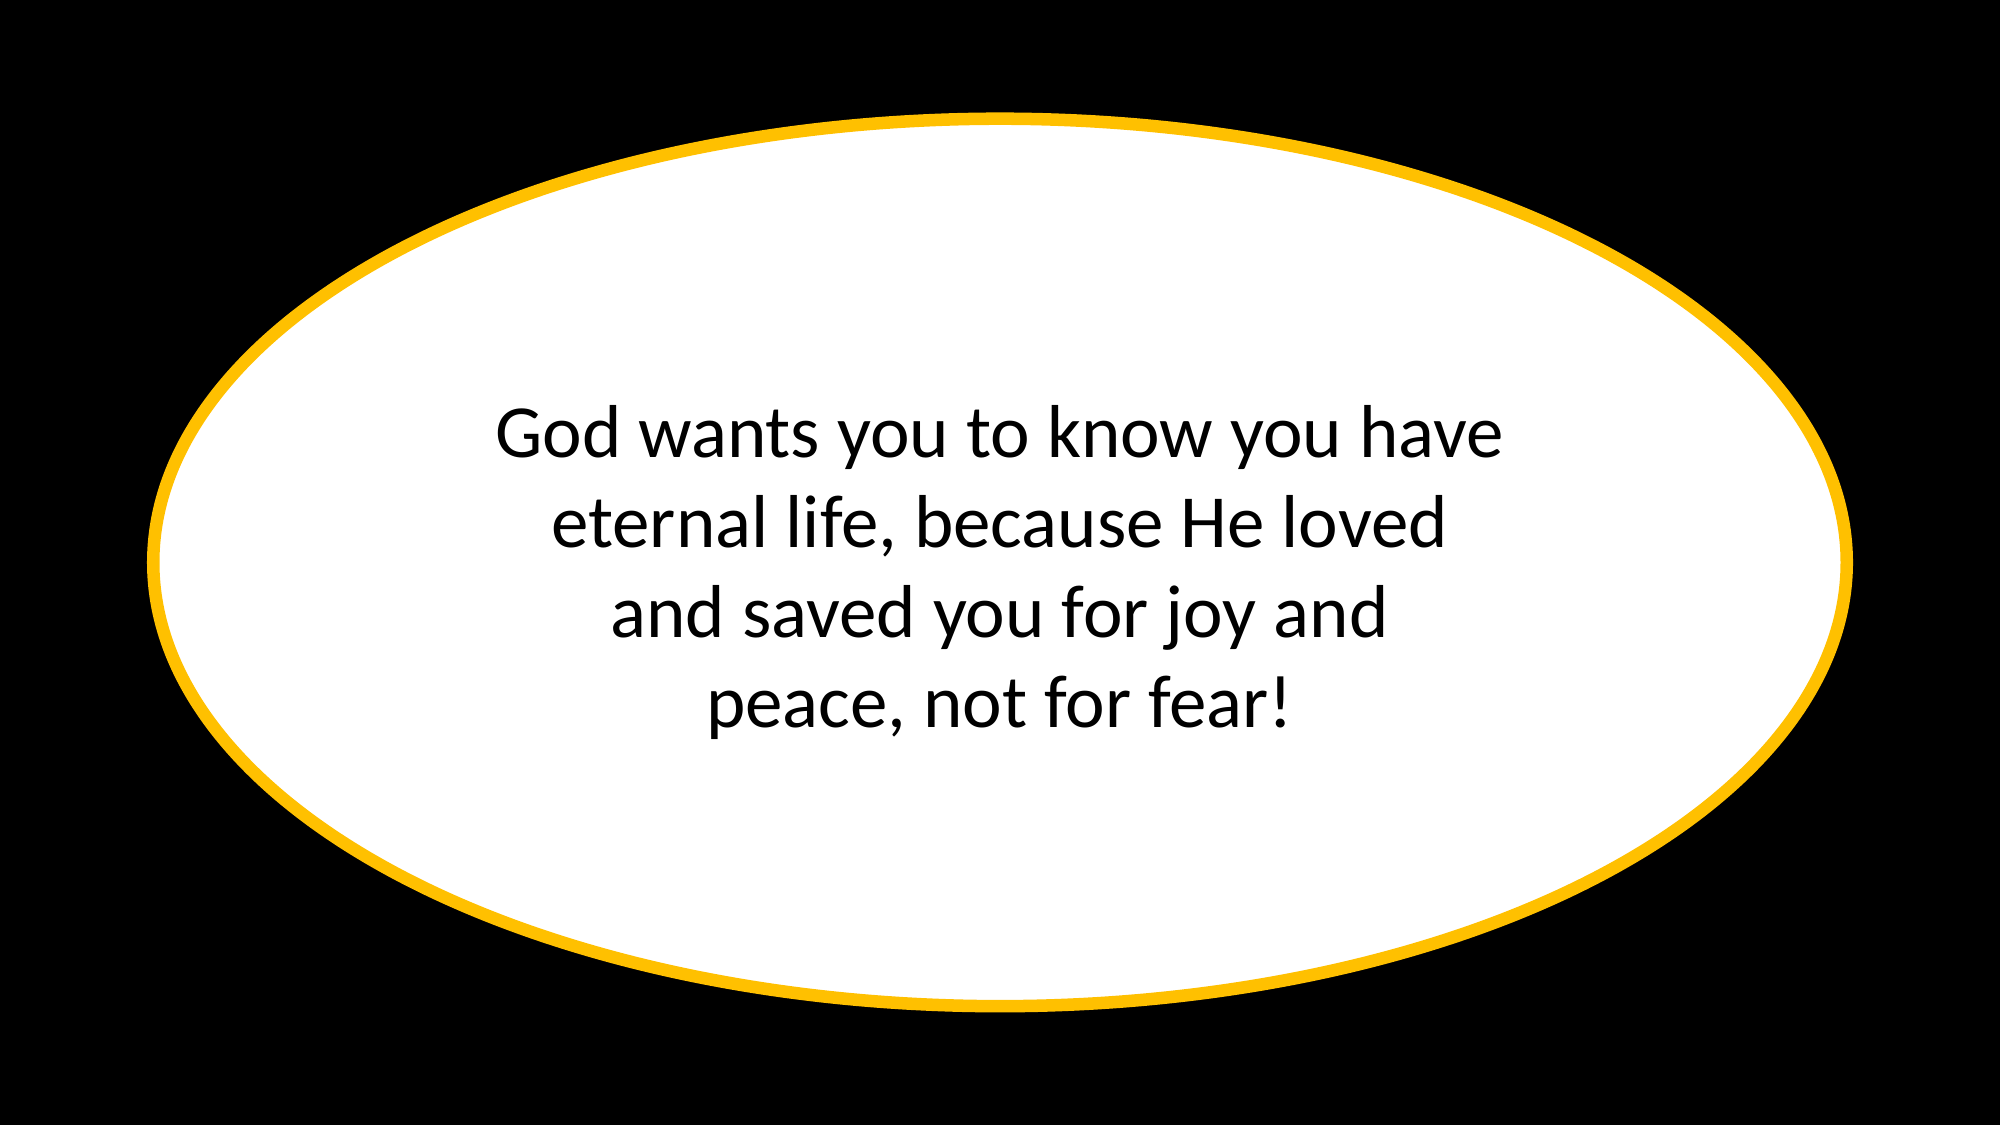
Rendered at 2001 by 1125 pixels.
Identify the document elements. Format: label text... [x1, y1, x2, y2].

text_box God wants you to know you have eternal life, because He loved and saved you for joy and peace, not for fear! [152, 117, 1848, 1008]
